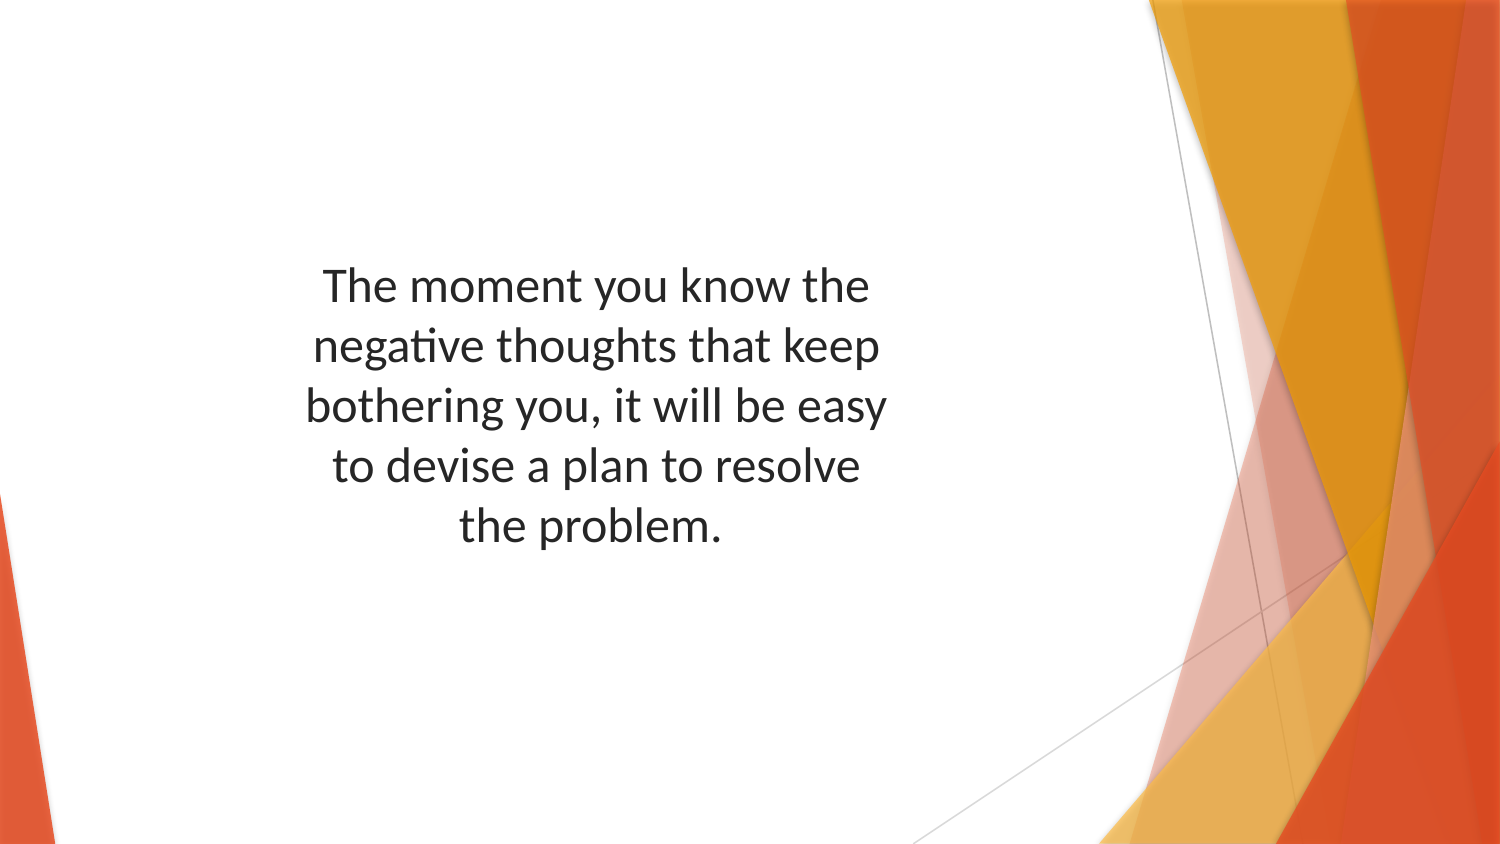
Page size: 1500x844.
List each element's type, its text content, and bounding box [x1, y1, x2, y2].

list The moment you know the negative thoughts that keep bothering you, it will be easy to devise a plan to resolve the problem. [277, 244, 916, 588]
